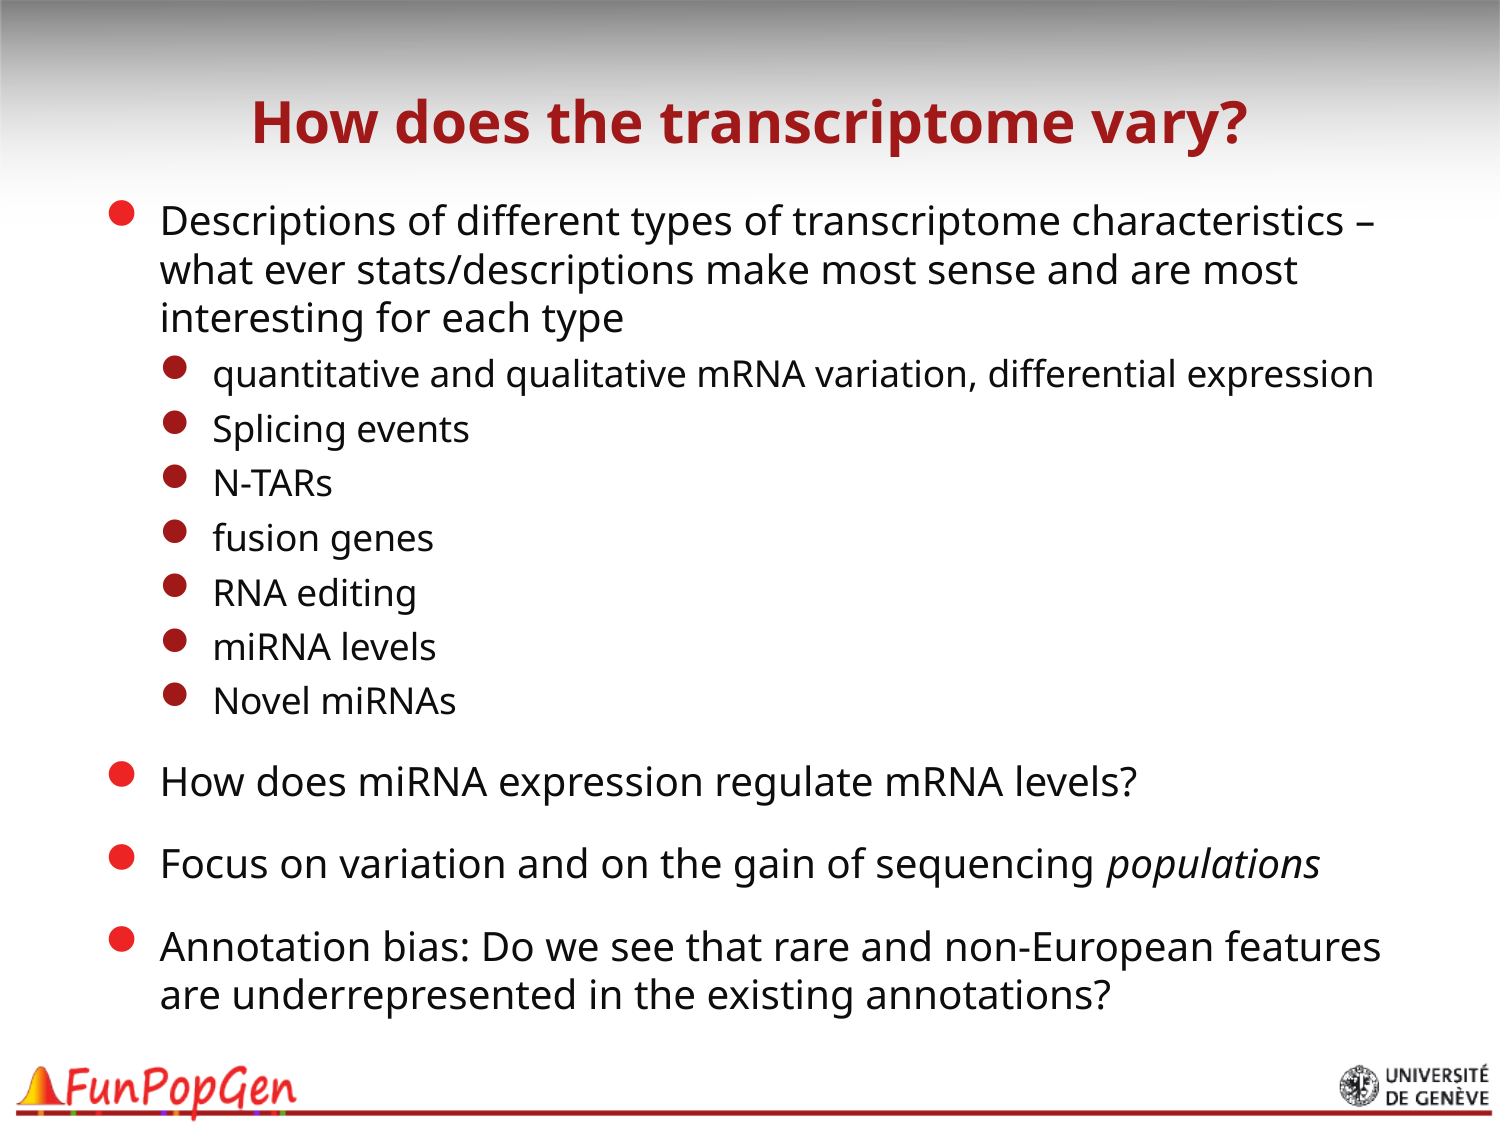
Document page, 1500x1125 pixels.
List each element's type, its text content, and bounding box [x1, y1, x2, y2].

picture [0, 0, 1500, 1125]
list Descriptions of different types of transcriptome characteristics – what ever stats/descriptions make most sense and are most interesting for each type quantitative and qualitative mRNA variation, differential expression Splicing events N-TARs fusion genes RNA editing miRNA levels Novel miRNAs How does miRNA expression regulate mRNA levels? Focus on variation and on the gain of sequencing populations Annotation bias: Do we see that rare and non-European features are underrepresented in the existing annotations? [90, 187, 1410, 1038]
title How does the transcriptome vary? [90, 17, 1410, 163]
